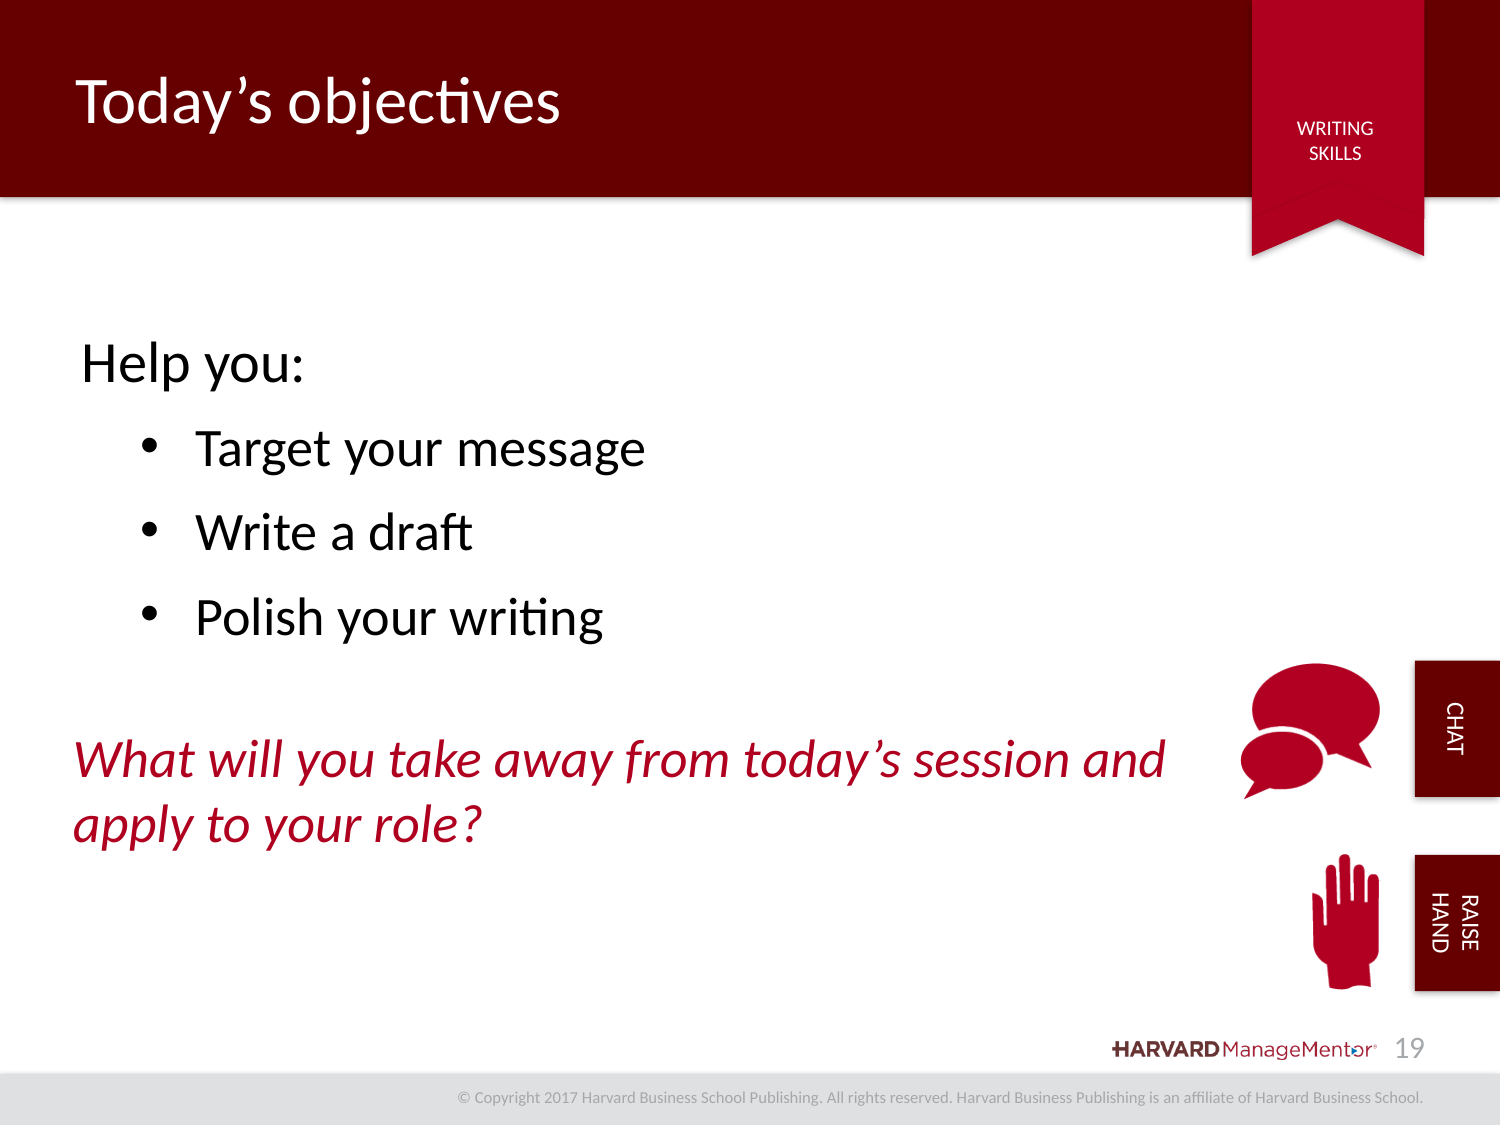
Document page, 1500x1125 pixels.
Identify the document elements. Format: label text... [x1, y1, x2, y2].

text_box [1240, 660, 1500, 800]
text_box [1309, 853, 1500, 992]
picture [1100, 1034, 1380, 1067]
title Today’s objectives [75, 29, 1216, 171]
list Help you: Target your message Write a draft Polish your writing What will you take away from today’s session and apply to your role? [72, 316, 1246, 902]
